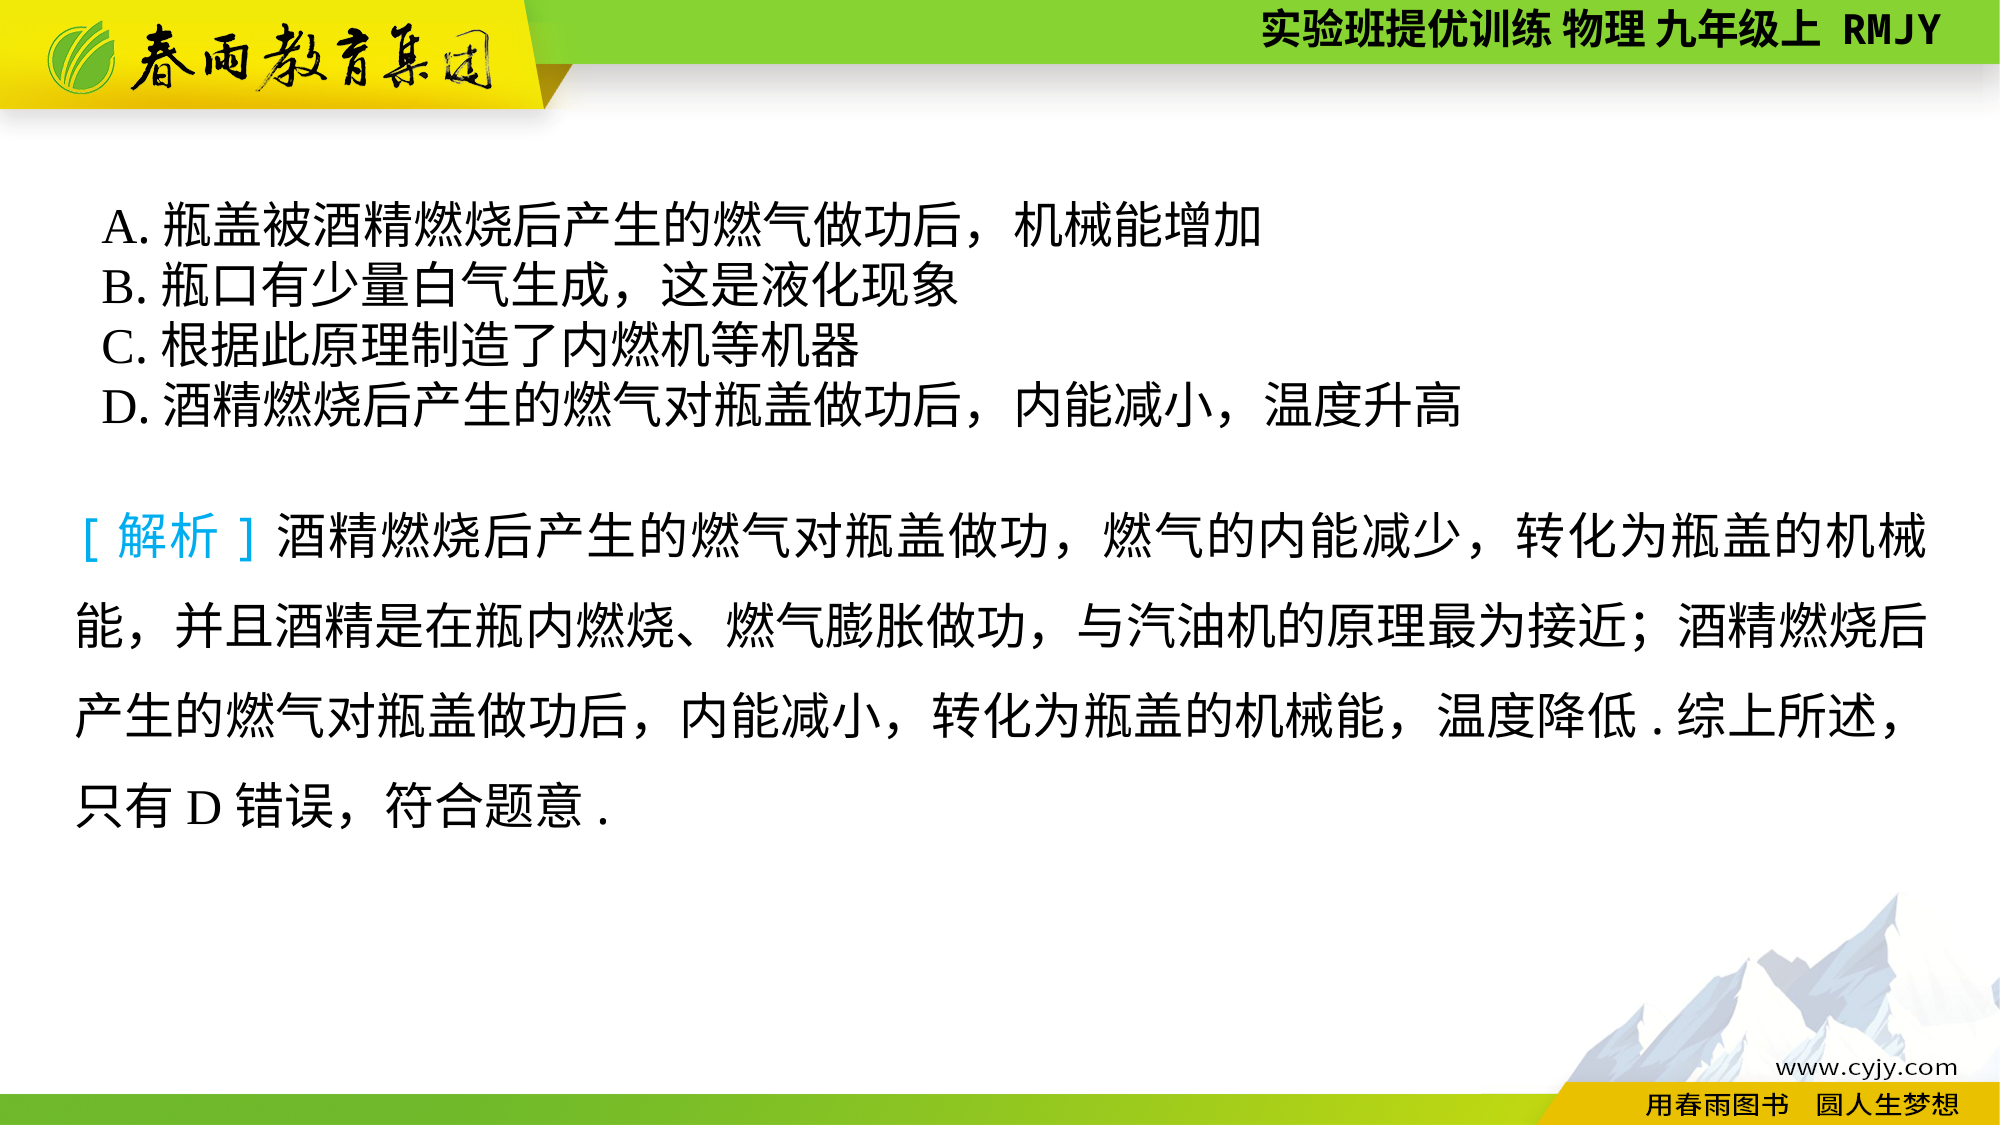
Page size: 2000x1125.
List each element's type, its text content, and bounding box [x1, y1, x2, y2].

picture [0, 0, 2000, 1125]
text_box A.瓶盖被酒精燃烧后产生的燃气做功后，机械能增加 B.瓶口有少量白气生成，这是液化现象 C.根据此原理制造了内燃机等机器 D.酒精燃烧后产生的燃气对瓶盖做功后，内能减小，温度升高 [86, 185, 1863, 441]
list [解析]酒精燃烧后产生的燃气对瓶盖做功，燃气的内能减少，转化为瓶盖的机械能，并且酒精是在瓶内燃烧、燃气膨胀做功，与汽油机的原理最为接近；酒精燃烧后产生的燃气对瓶盖做功后，内能减小，转化为瓶盖的机械能，温度降低.综上所述，只有D错误，符合题意. [59, 467, 1944, 835]
